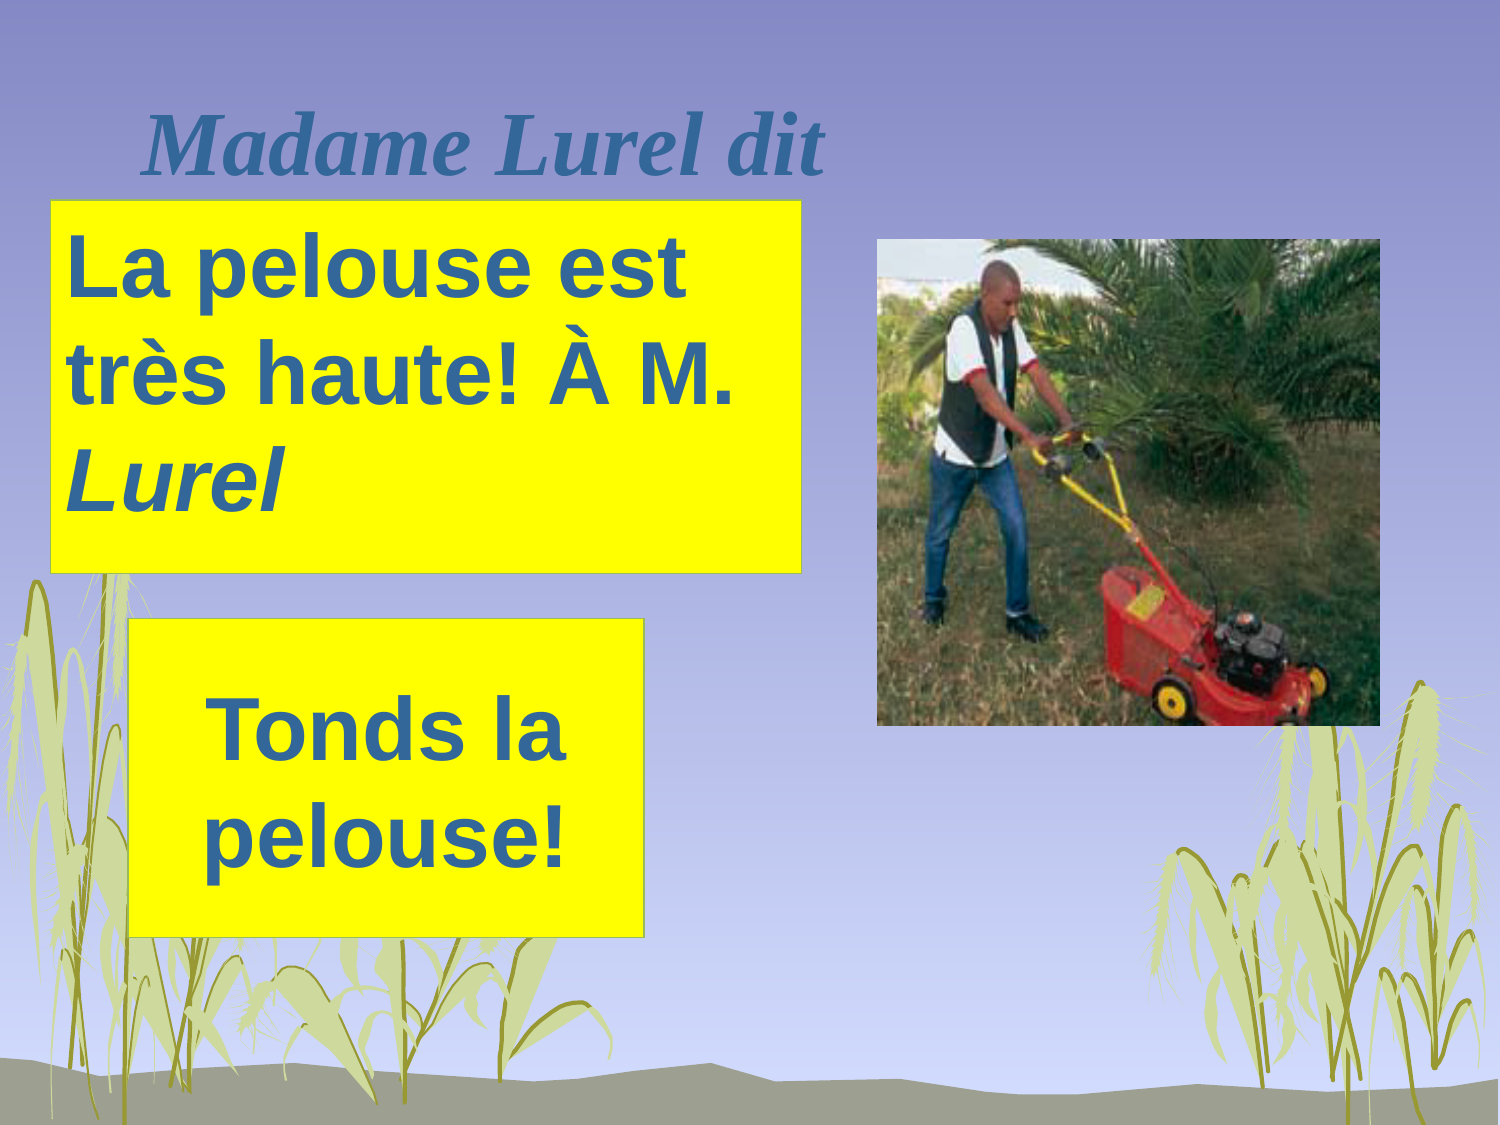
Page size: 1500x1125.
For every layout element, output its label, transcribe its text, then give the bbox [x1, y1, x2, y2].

picture [877, 239, 1380, 726]
subtitle Tonds la pelouse! [127, 618, 645, 938]
text_box La pelouse est très haute! À M. Lurel [50, 199, 802, 574]
title Madame Lurel dit [126, 37, 1371, 241]
